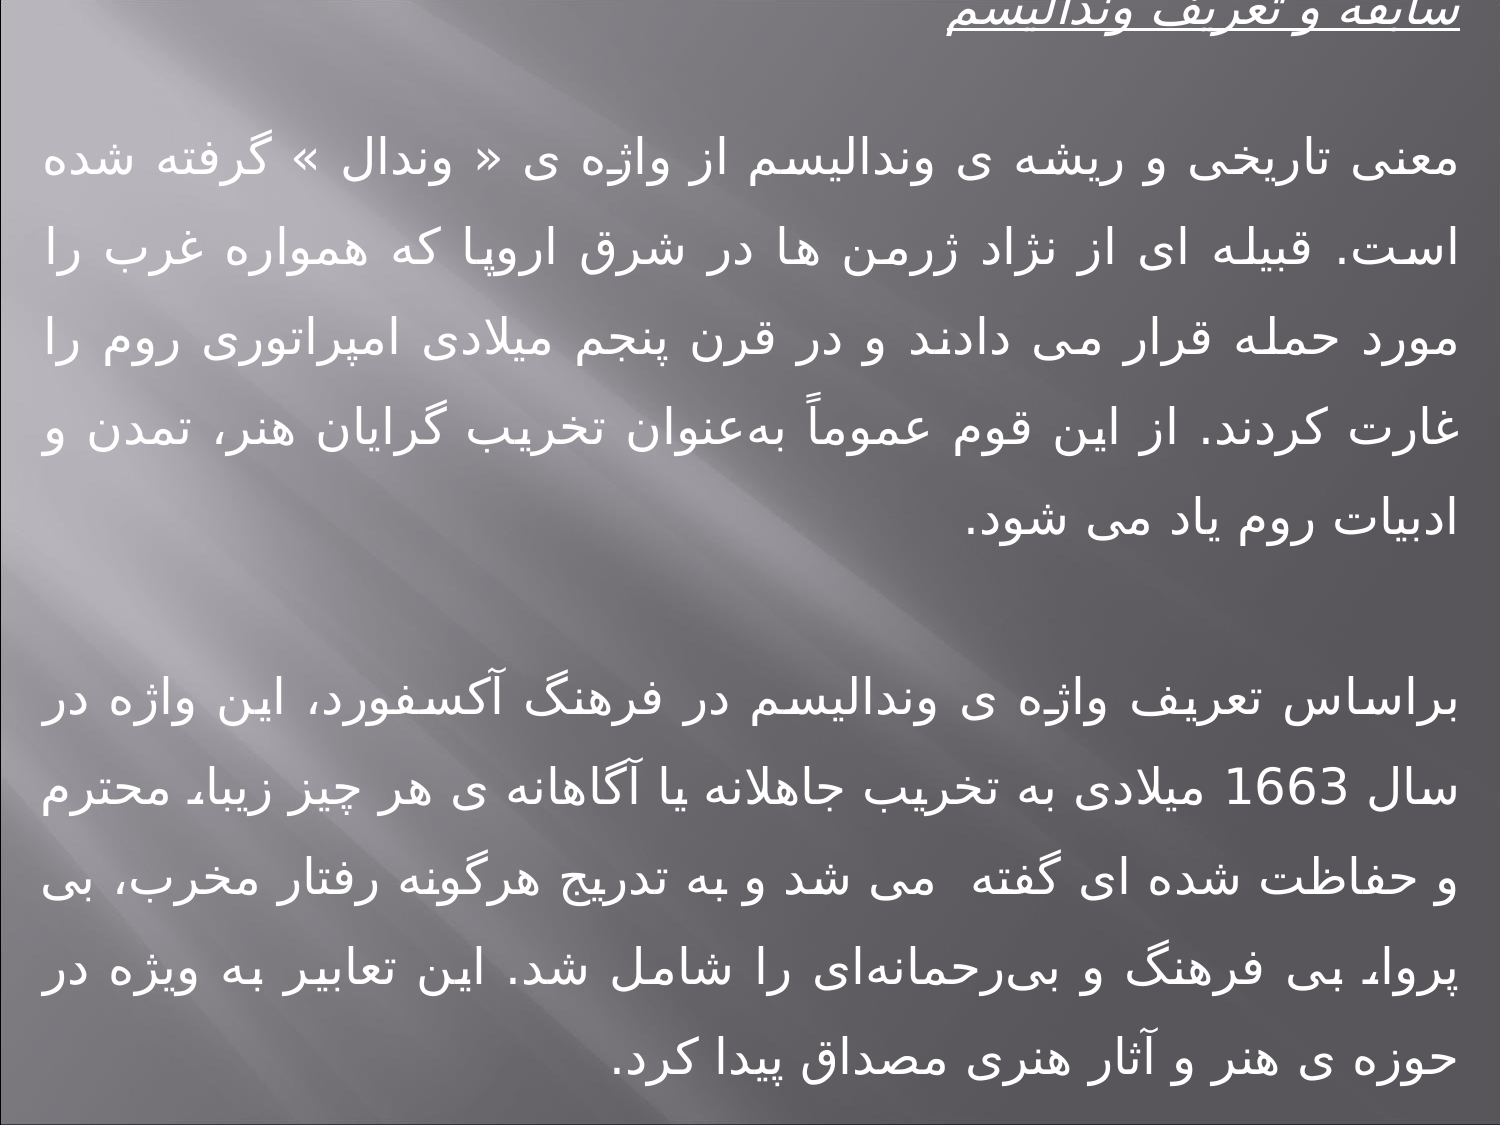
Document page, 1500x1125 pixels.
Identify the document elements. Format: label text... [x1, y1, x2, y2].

text_box سابقه و تعریف وندالیسم معنی تاریخی و ریشه ی وندالیسم از واژه ی « وندال » گرفته شده است. قبیله ای از نژاد ژرمن ها در شرق اروپا که همواره غرب را مورد حمله قرار می دادند و در قرن پنجم میلادی امپراتوری روم را غارت کردند. از این قوم عموماً به‌عنوان تخریب گرایان هنر، تمدن و ادبیات روم یاد می شود. براساس تعریف واژه ی وندالیسم در فرهنگ آکسفورد، این واژه در سال 1663 میلادی به تخریب جاهلانه یا آگاهانه ی هر چیز زیبا، محترم و حفاظت شده ای گفته می شد و به تدریج هرگونه رفتار مخرب، بی پروا، بی فرهنگ و بی‌رحمانه‌ای را شامل شد. این تعابیر به ویژه در حوزه ی هنر و آثار هنری مصداق پیدا کرد. [24, 0, 1475, 1092]
picture [0, 0, 1500, 1125]
